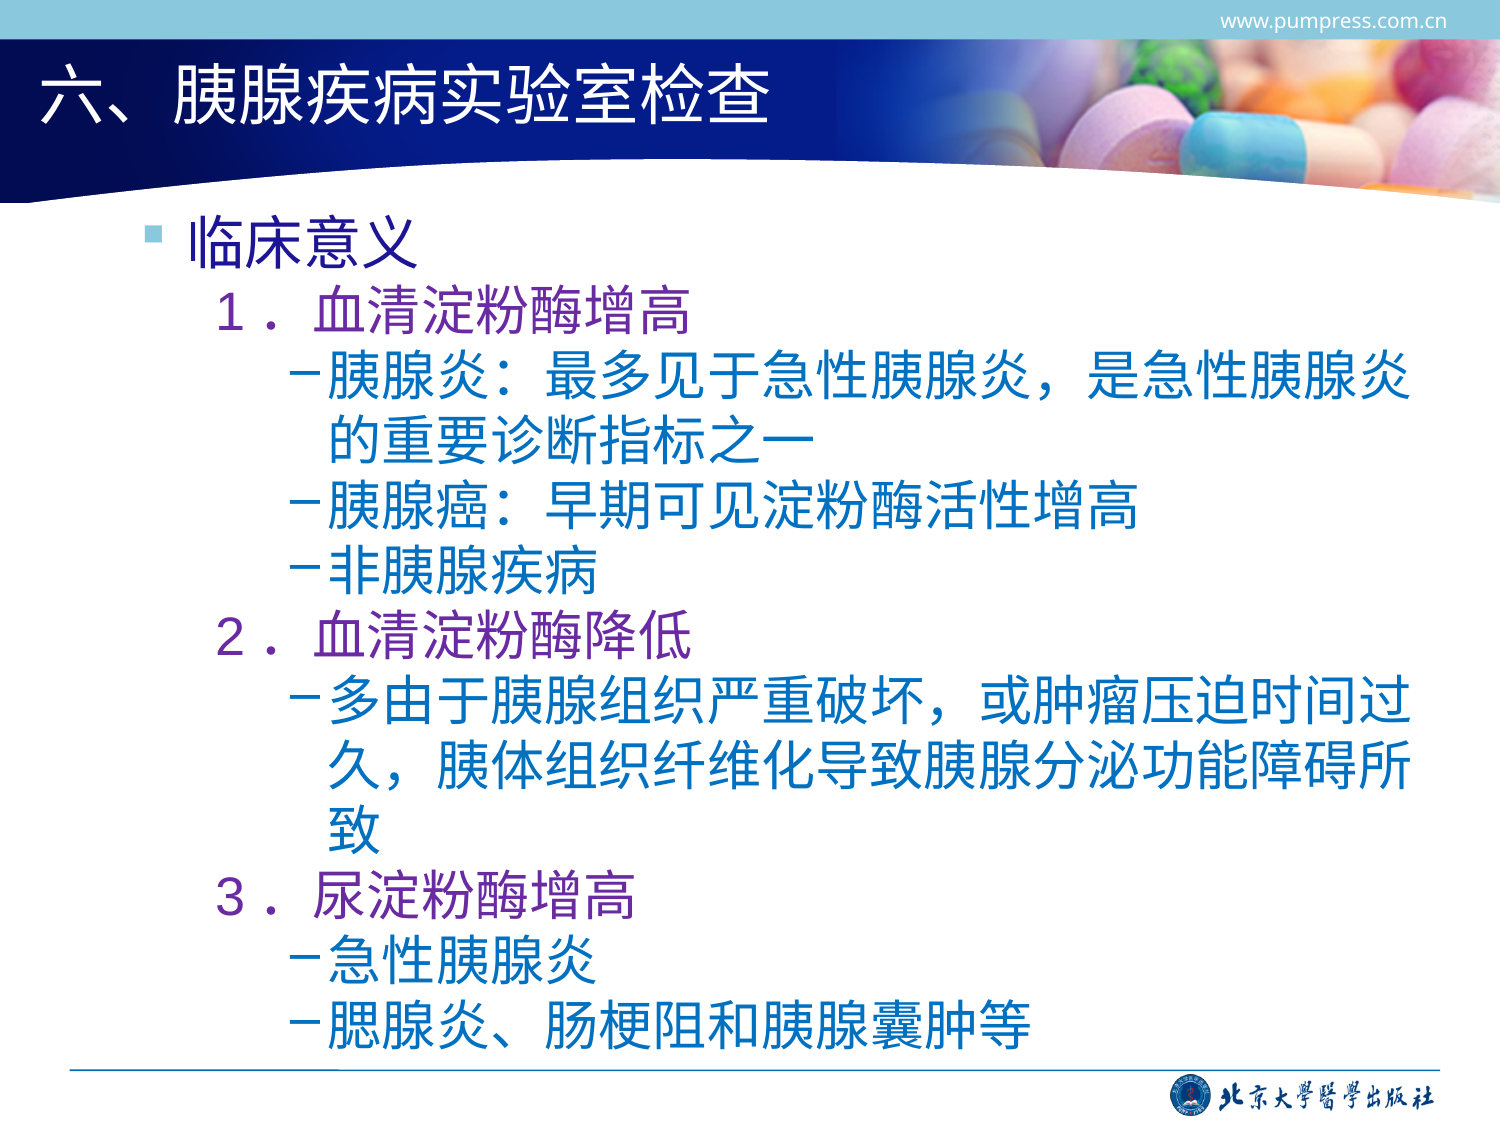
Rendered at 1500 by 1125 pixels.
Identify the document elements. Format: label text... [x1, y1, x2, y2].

title 六、胰腺疾病实验室检查 [23, 46, 1349, 140]
slide_number www.pumpress.com.cn [1024, 0, 1463, 38]
list 临床意义 1．血清淀粉酶增高 胰腺炎：最多见于急性胰腺炎，是急性胰腺炎的重要诊断指标之一 胰腺癌：早期可见淀粉酶活性增高 非胰腺疾病 2．血清淀粉酶降低 多由于胰腺组织严重破坏，或肿瘤压迫时间过久，胰体组织纤维化导致胰腺分泌功能障碍所致 3．尿淀粉酶增高 急性胰腺炎 腮腺炎、肠梗阻和胰腺囊肿等 [49, 198, 1463, 1026]
picture [1170, 1074, 1436, 1118]
picture [0, 40, 1500, 203]
